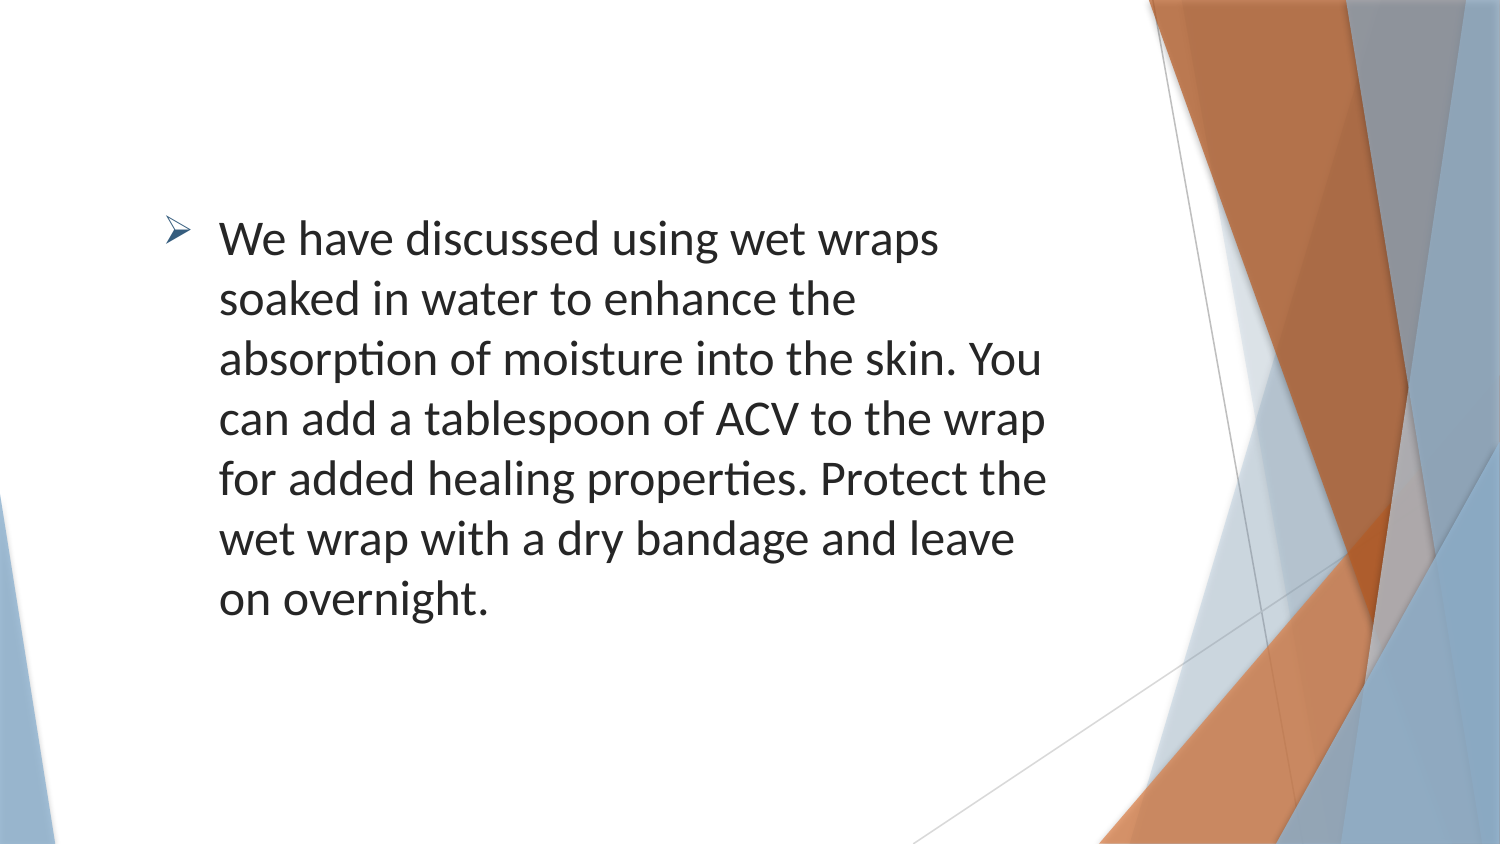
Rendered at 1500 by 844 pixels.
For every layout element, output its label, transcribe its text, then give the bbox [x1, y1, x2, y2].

list We have discussed using wet wraps soaked in water to enhance the absorption of moisture into the skin. You can add a tablespoon of ACV to the wrap for added healing properties. Protect the wet wrap with a dry bandage and leave on overnight. [147, 197, 1069, 706]
